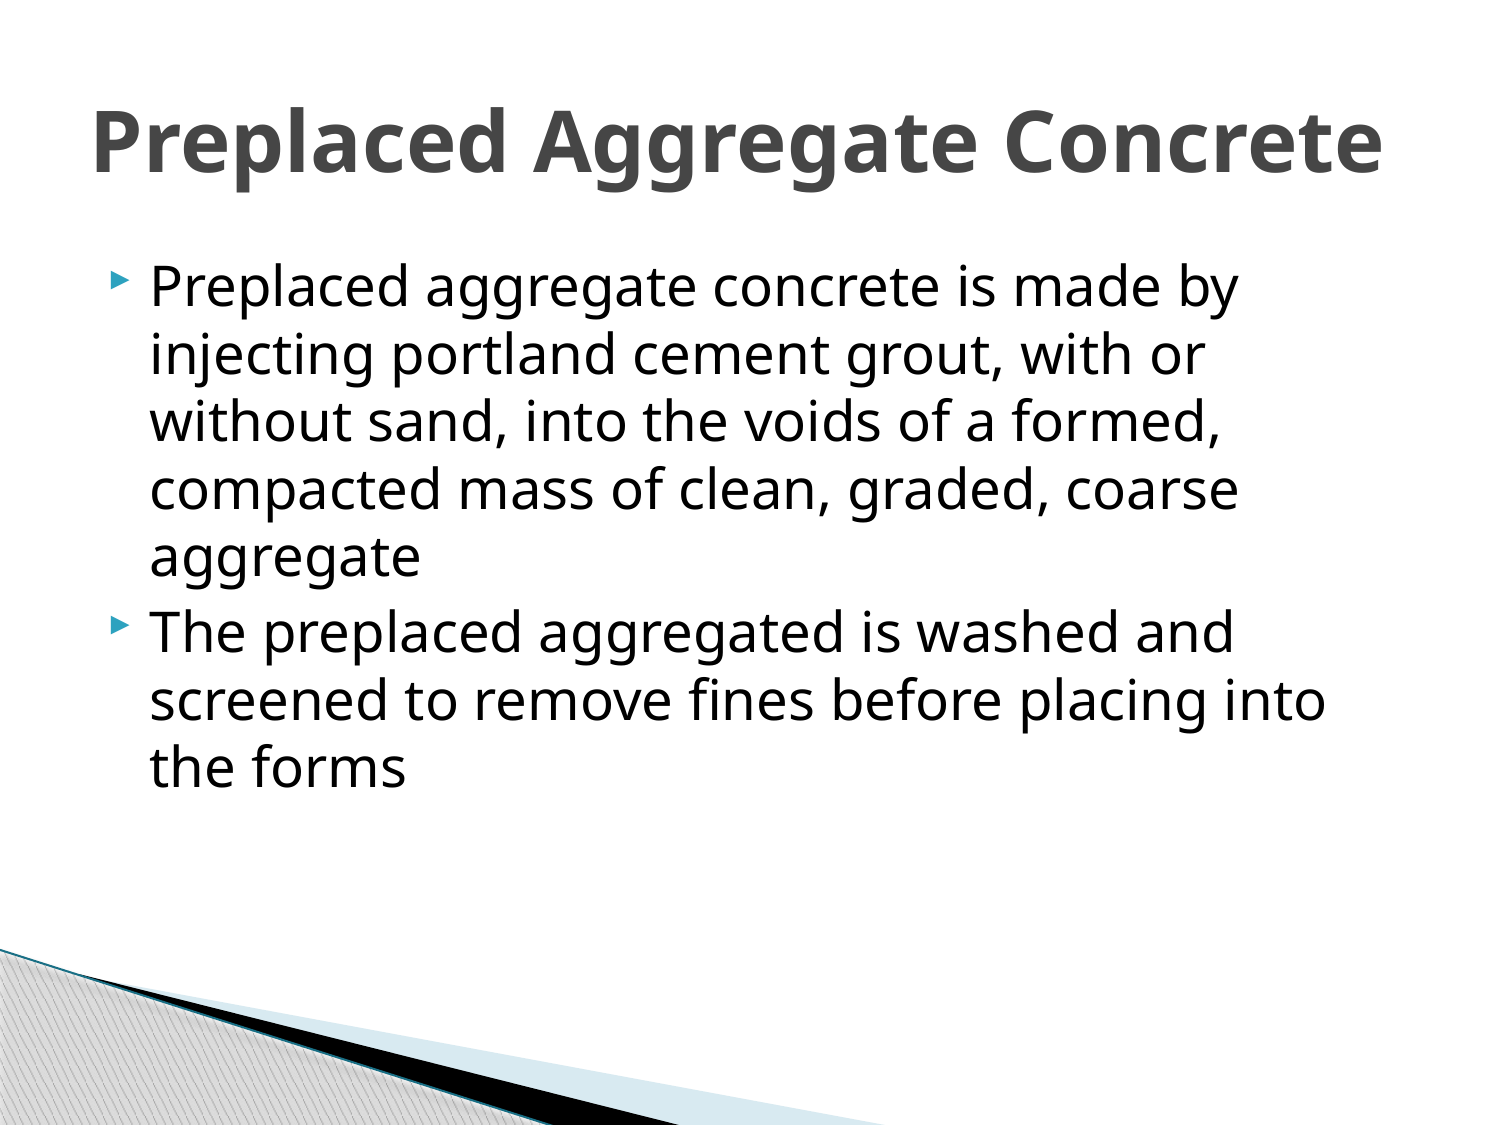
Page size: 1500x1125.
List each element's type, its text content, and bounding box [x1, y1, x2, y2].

title Preplaced Aggregate Concrete [75, 45, 1425, 233]
list Preplaced aggregate concrete is made by injecting portland cement grout, with or without sand, into the voids of a formed, compacted mass of clean, graded, coarse aggregate The preplaced aggregated is washed and screened to remove fines before placing into the forms [75, 243, 1425, 986]
